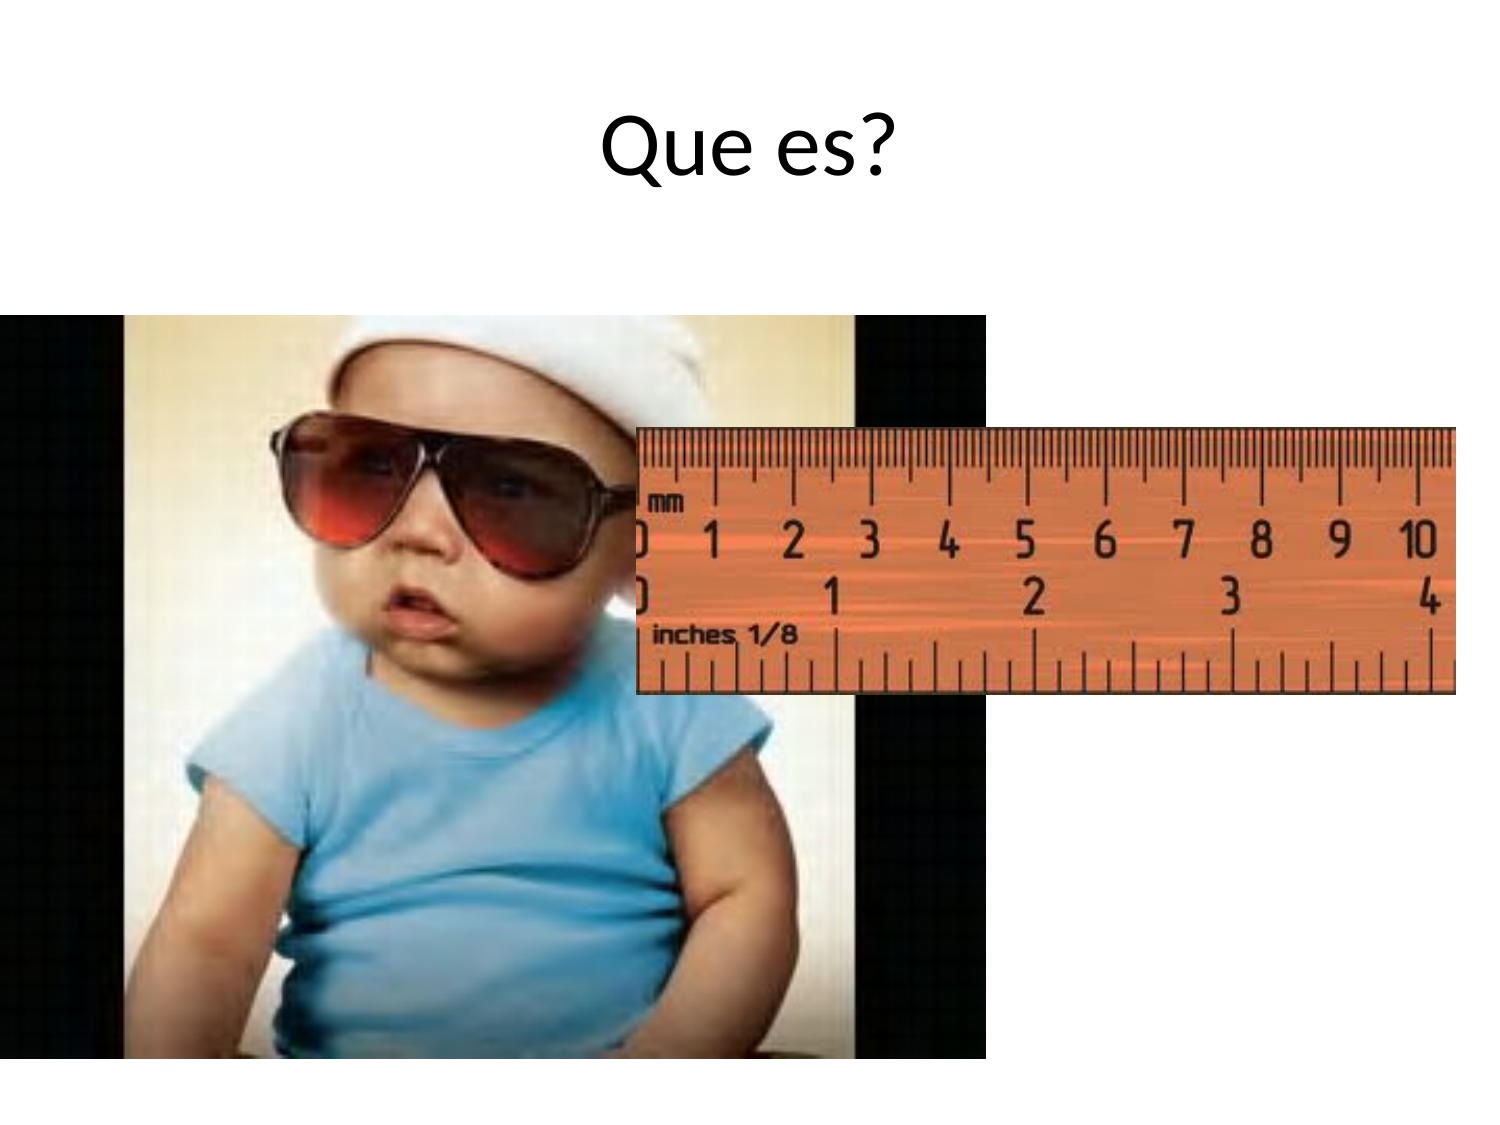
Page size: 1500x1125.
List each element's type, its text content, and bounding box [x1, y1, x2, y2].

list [0, 315, 1167, 1059]
picture [636, 427, 1456, 695]
title Que es? [75, 45, 1425, 233]
